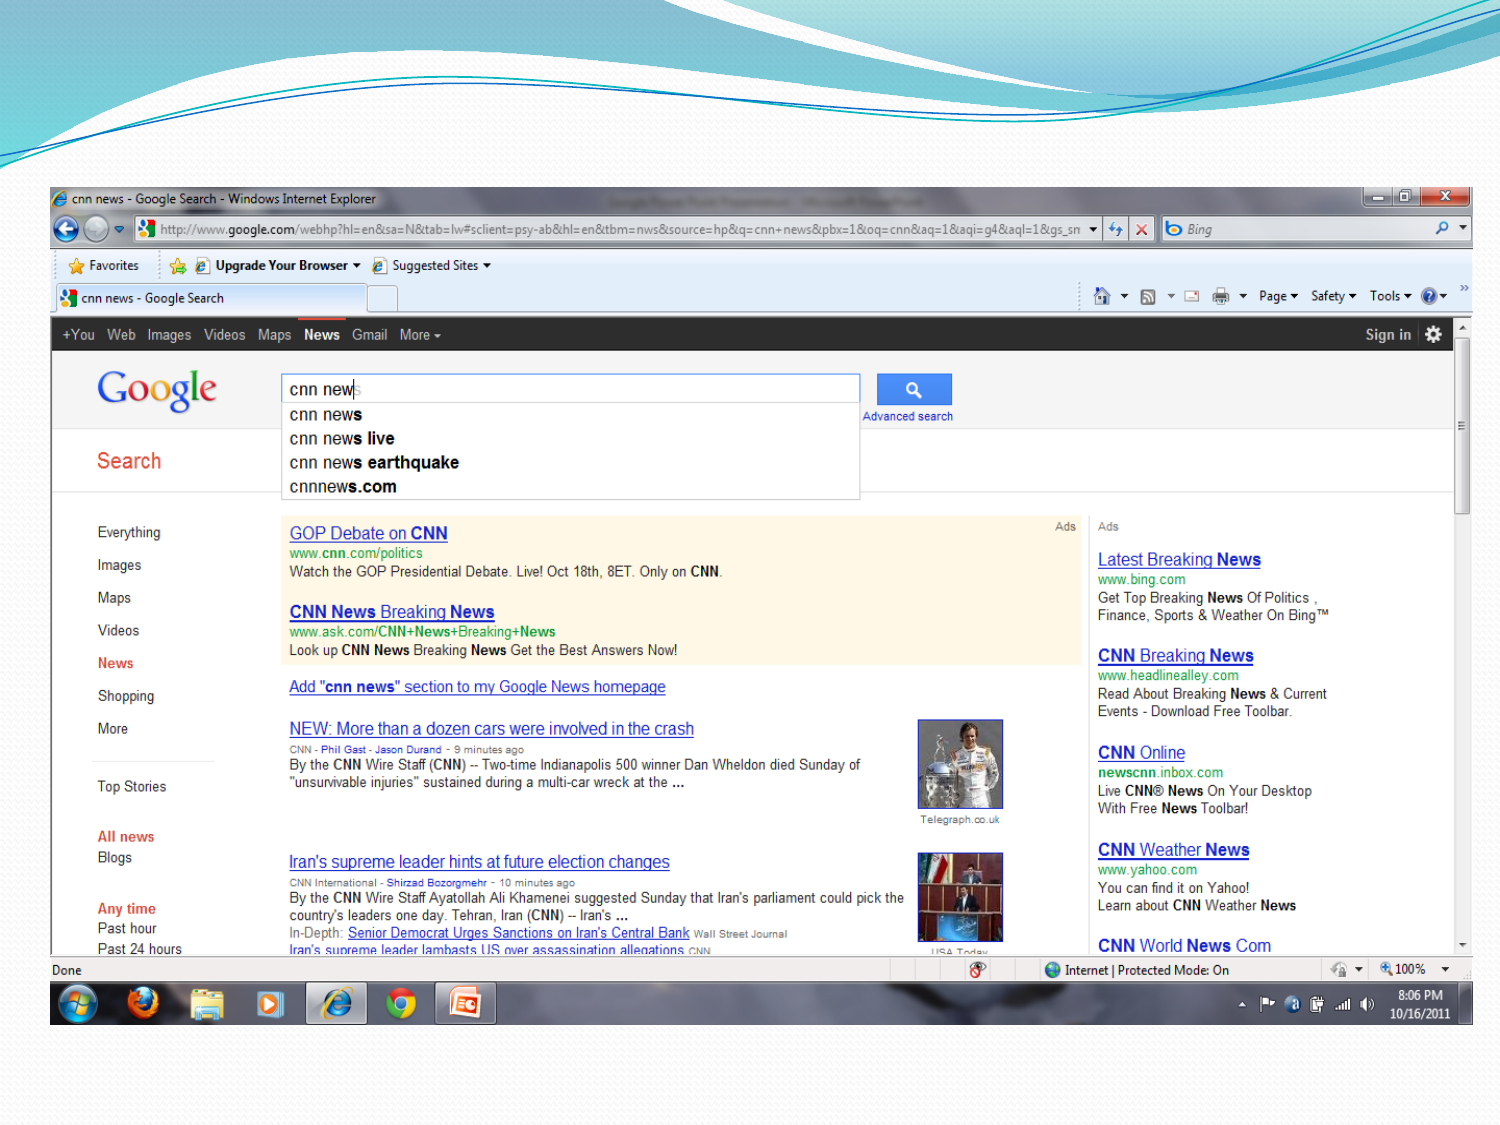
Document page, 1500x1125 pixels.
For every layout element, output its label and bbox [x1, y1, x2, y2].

picture [49, 187, 1474, 1026]
